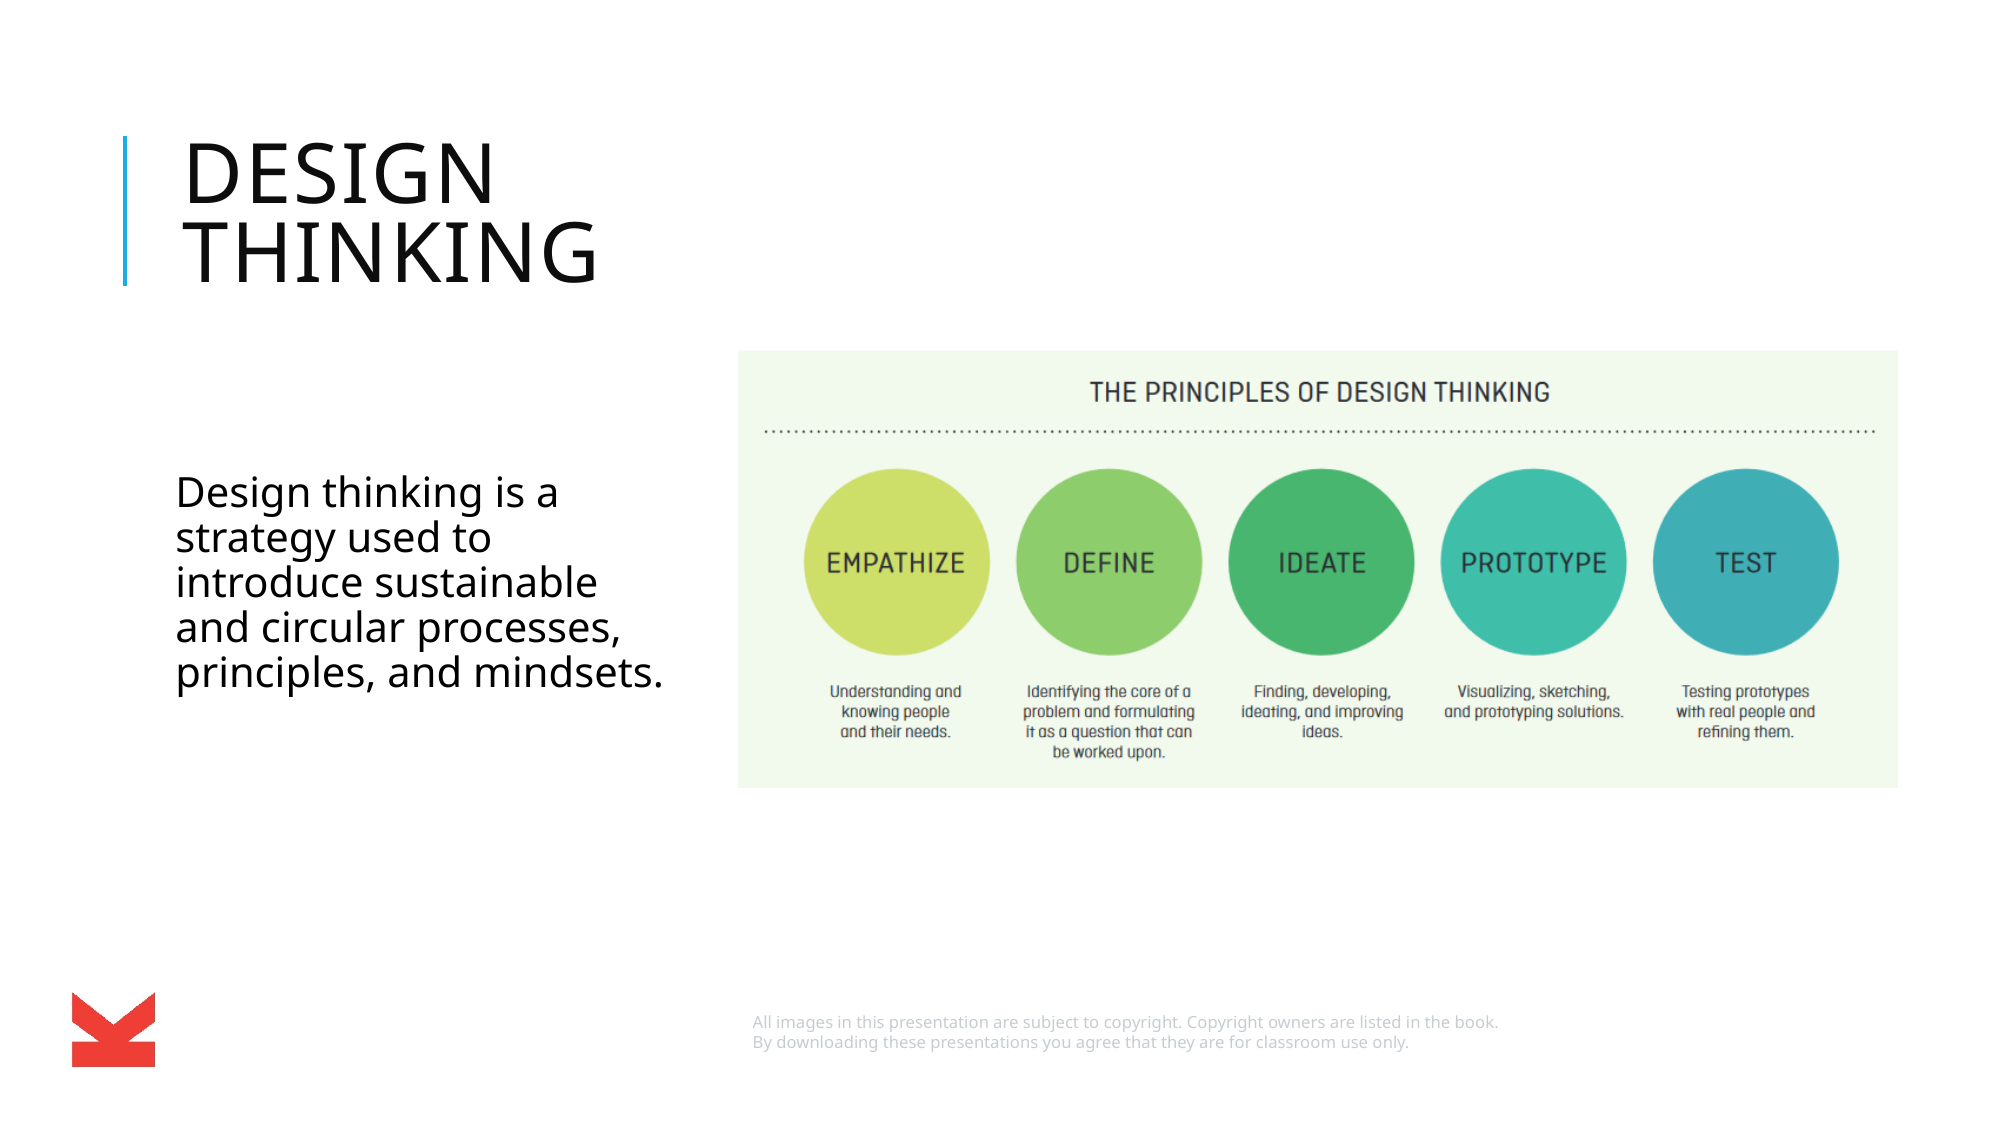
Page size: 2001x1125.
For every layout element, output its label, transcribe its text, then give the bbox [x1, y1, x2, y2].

title Design thinking [168, 96, 682, 342]
list Design thinking is a strategy used to introduce sustainable and circular processes, principles, and mindsets. [168, 375, 682, 1020]
picture [737, 337, 1899, 788]
picture [50, 970, 175, 1095]
text_box All images in this presentation are subject to copyright. Copyright owners are listed in the book. By downloading these presentations you agree that they are for classroom use only. [738, 1004, 1738, 1060]
